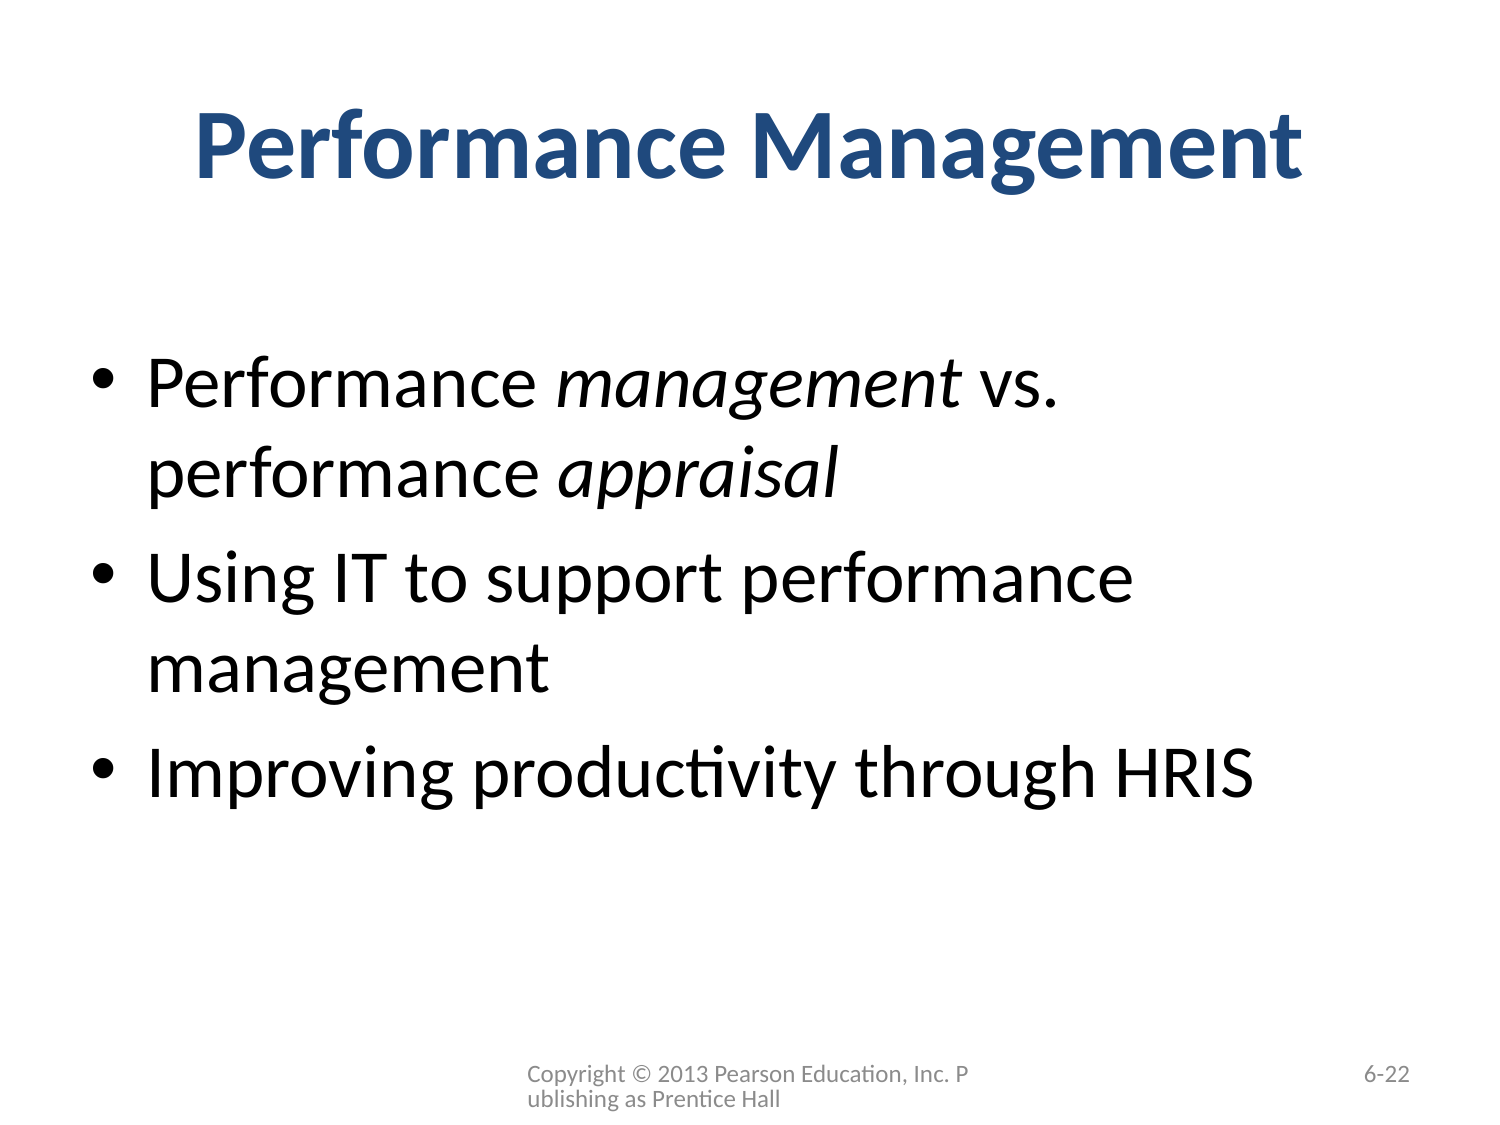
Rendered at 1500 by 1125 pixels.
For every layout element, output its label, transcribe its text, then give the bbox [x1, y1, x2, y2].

title Performance Management [75, 45, 1425, 233]
list Performance management vs. performance appraisal Using IT to support performance management Improving productivity through HRIS [75, 324, 1425, 1005]
footer Copyright © 2013 Pearson Education, Inc. Publishing as Prentice Hall [512, 1042, 988, 1103]
slide_number 6-22 [1074, 1042, 1425, 1103]
